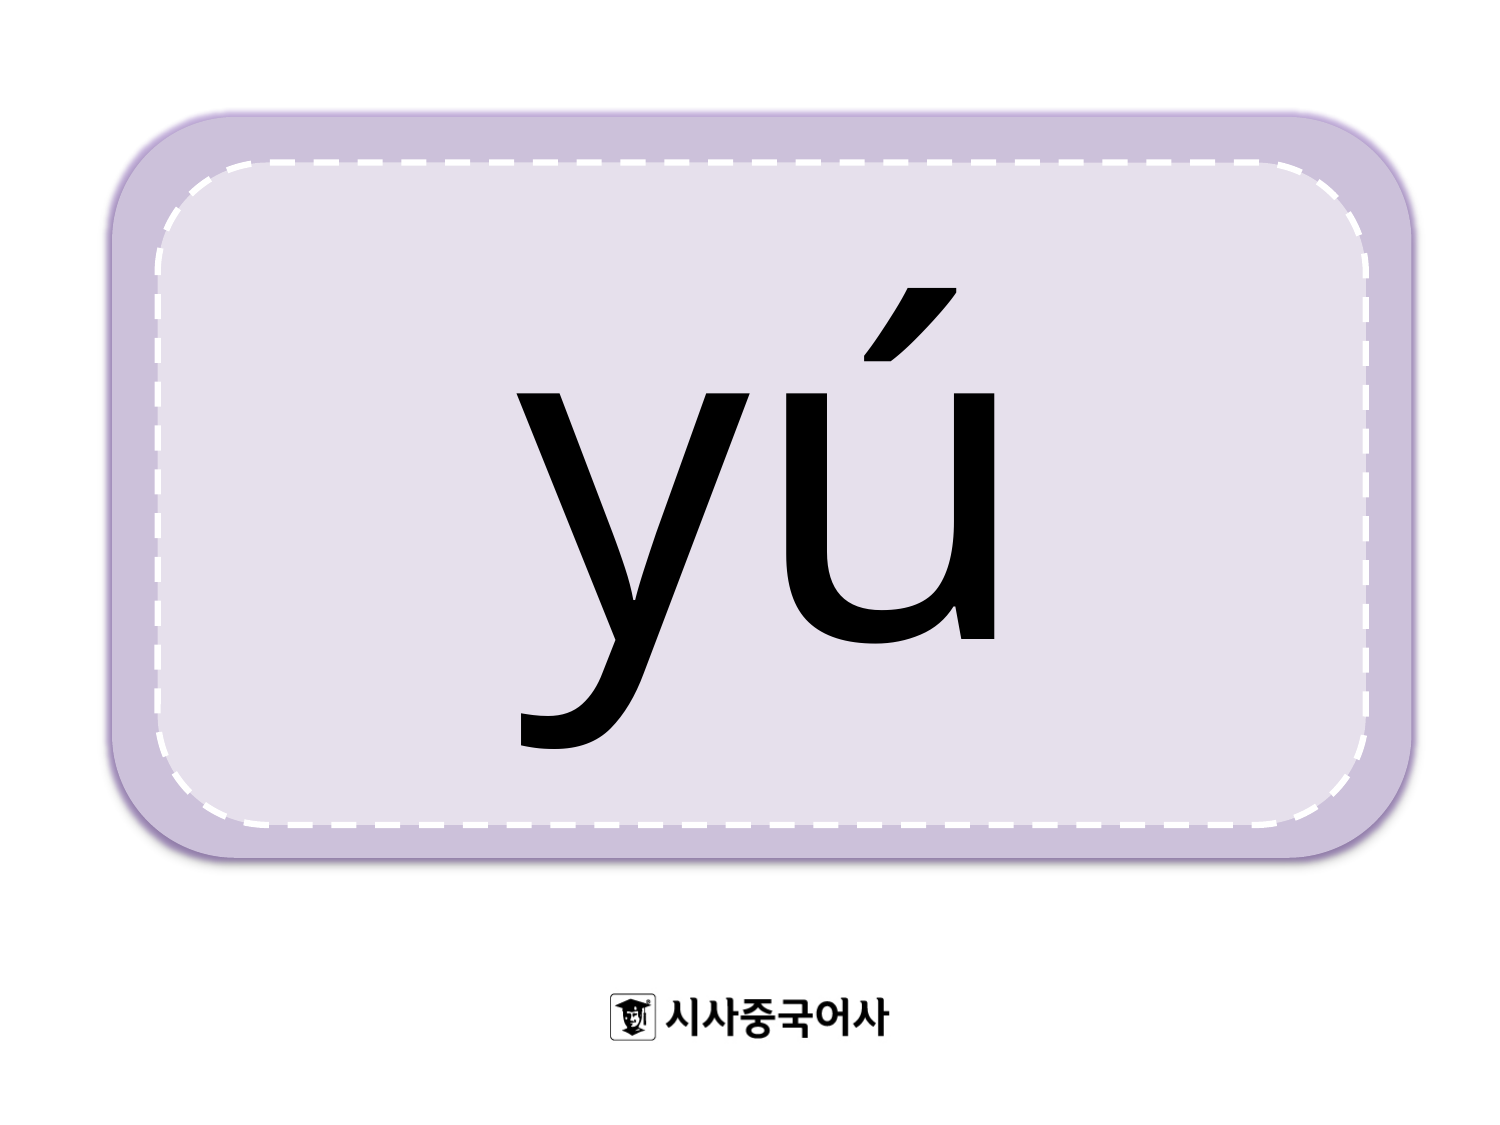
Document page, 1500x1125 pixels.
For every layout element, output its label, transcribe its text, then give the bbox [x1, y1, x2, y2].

text_box yú [171, 125, 1380, 788]
picture [602, 987, 898, 1047]
